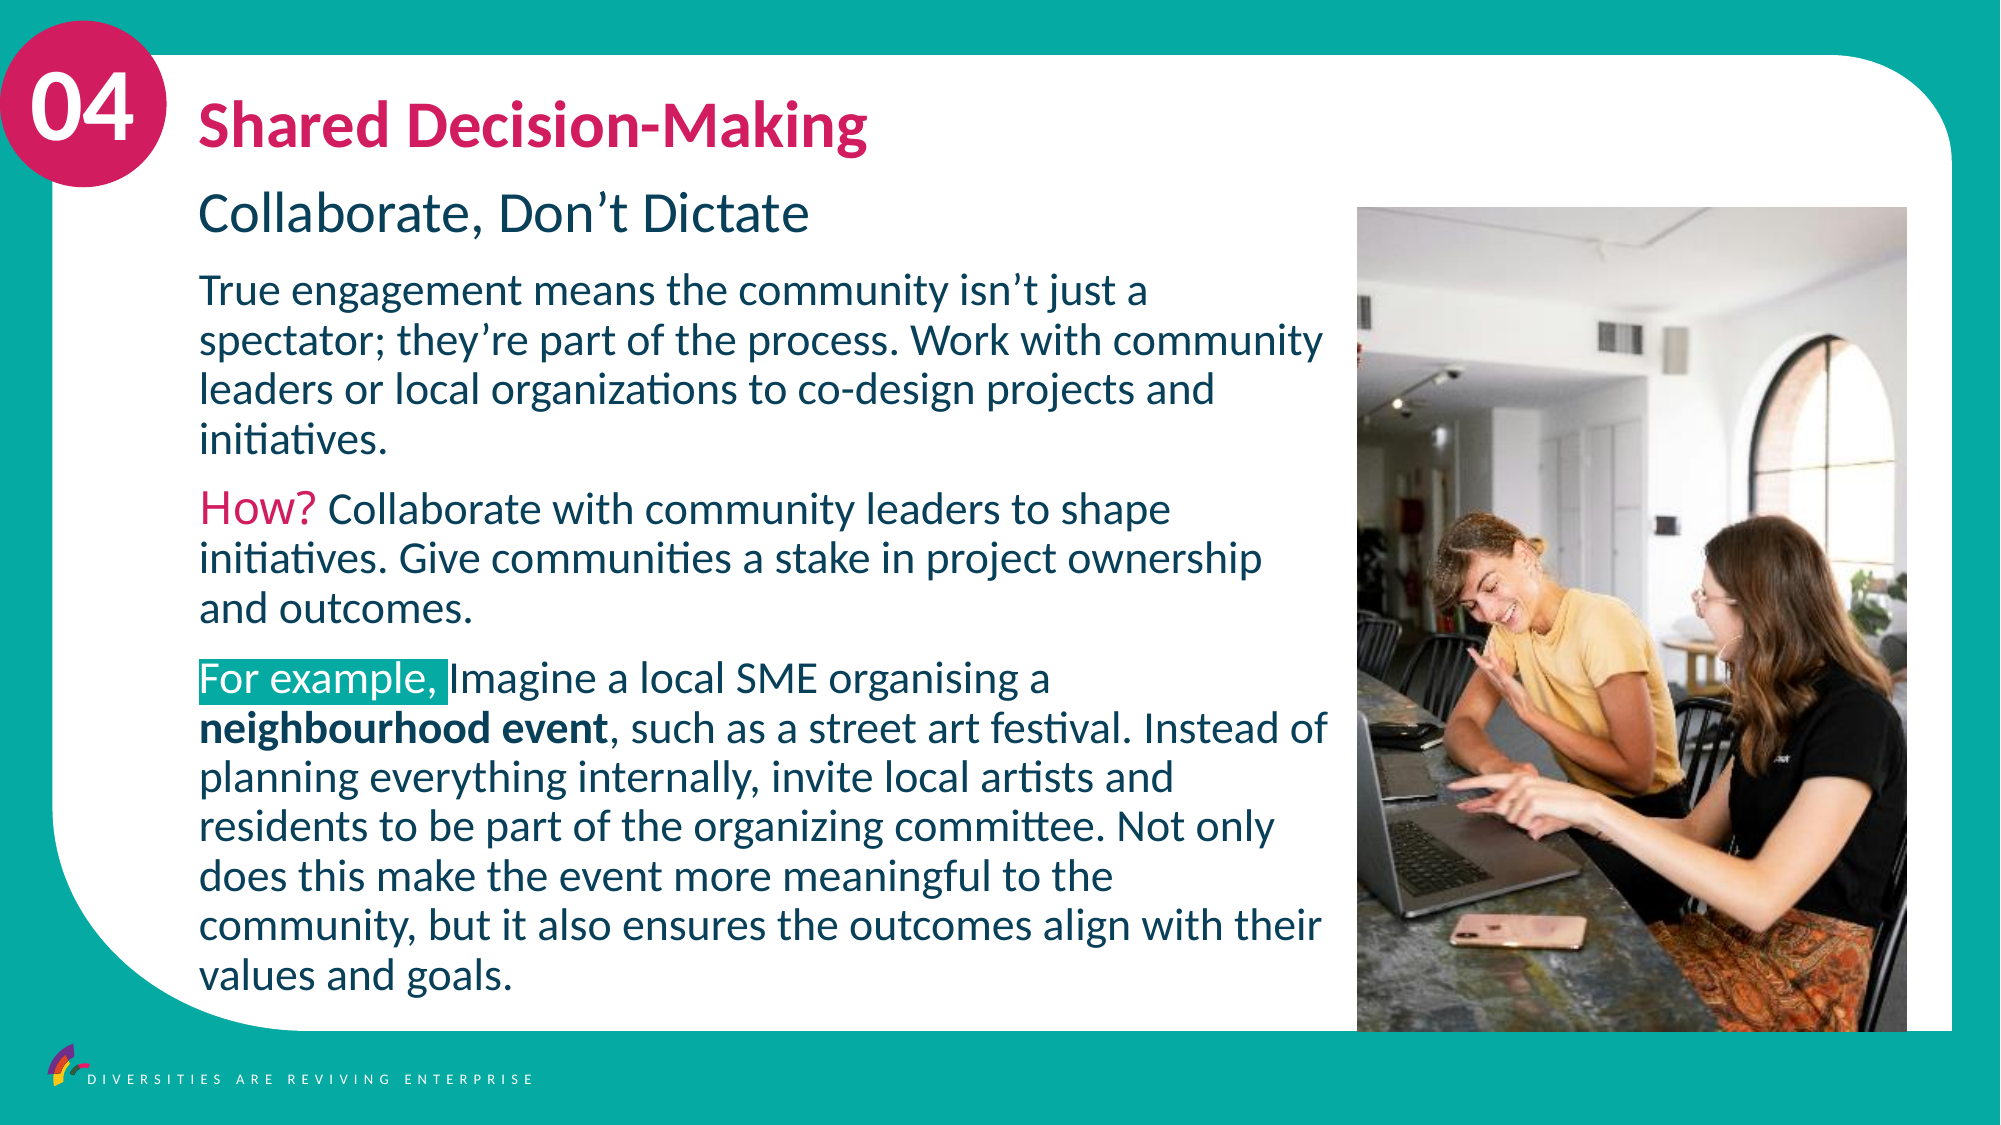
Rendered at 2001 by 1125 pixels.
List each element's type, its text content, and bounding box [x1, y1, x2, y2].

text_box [0, 20, 167, 188]
list Shared Decision-Making Collaborate, Don’t Dictate True engagement means the community isn’t just a spectator; they’re part of the process. Work with community leaders or local organizations to co-design projects and initiatives. How? Collaborate with community leaders to shape initiatives. Give communities a stake in project ownership and outcomes. For example, Imagine a local SME organising a neighbourhood event, such as a street art festival. Instead of planning everything internally, invite local artists and residents to be part of the organizing committee. Not only does this make the event more meaningful to the community, but it also ensures the outcomes align with their values and goals. [184, 82, 1357, 714]
picture [1357, 207, 1907, 1032]
